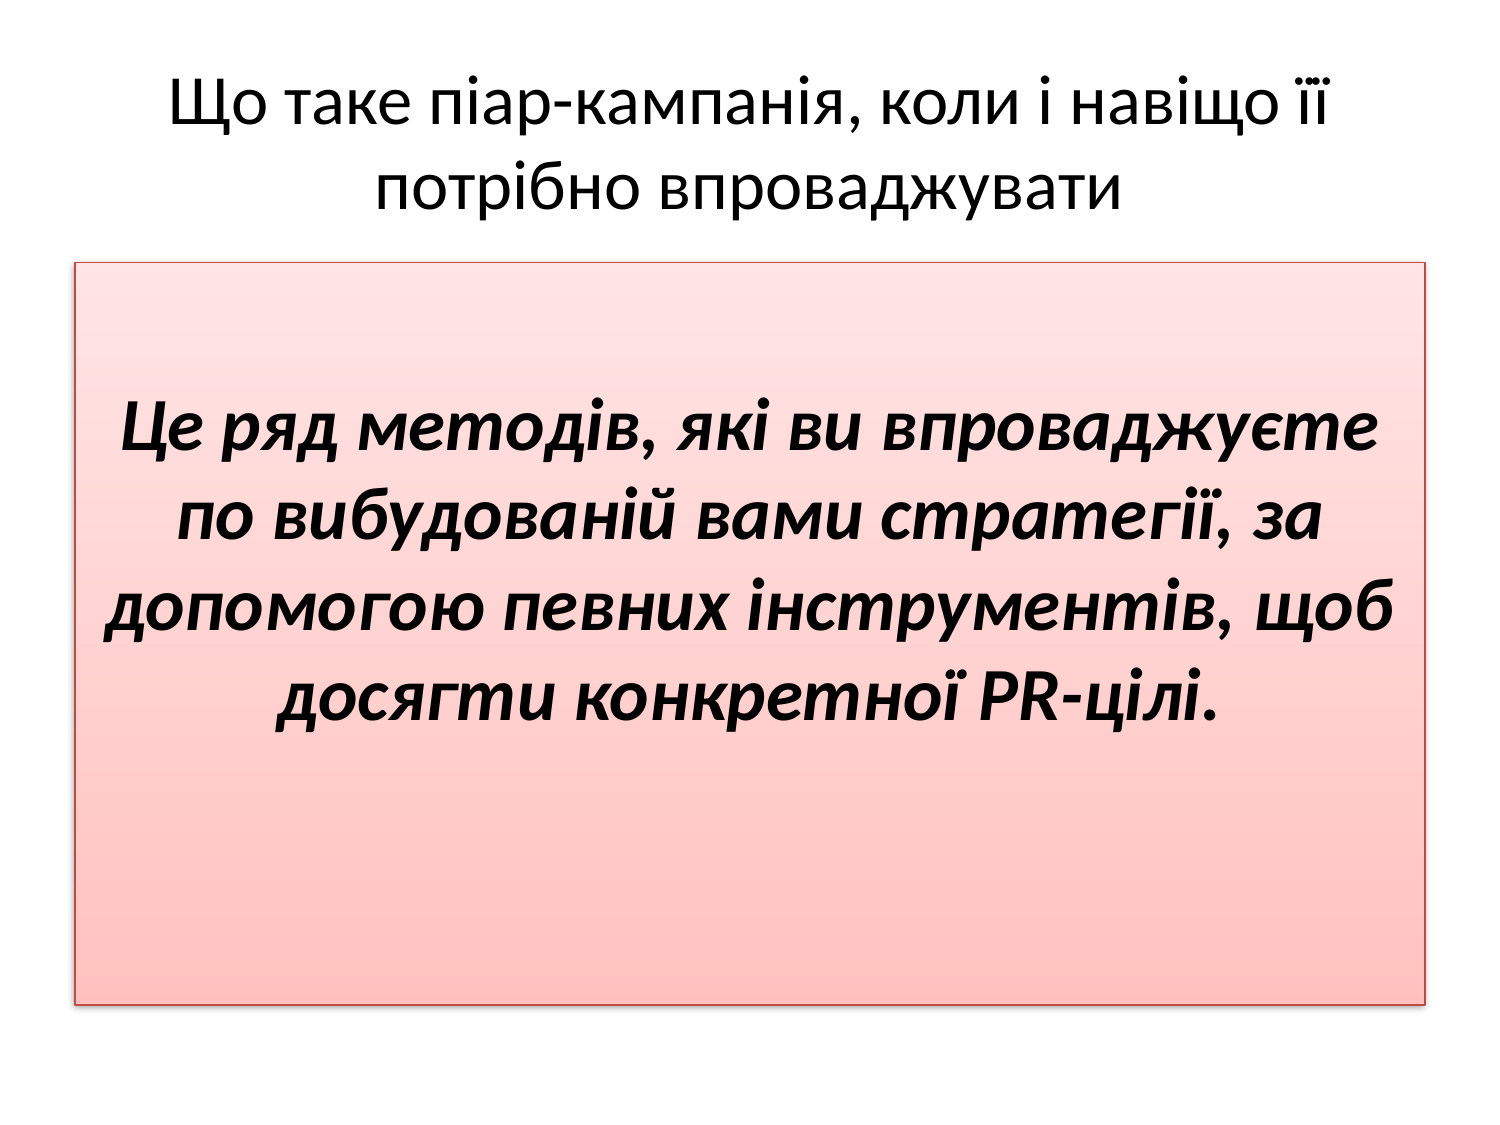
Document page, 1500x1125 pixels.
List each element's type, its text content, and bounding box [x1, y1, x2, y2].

list Це ряд методів, які ви впроваджуєте по вибудованій вами стратегії, за допомогою певних інструментів, щоб досягти конкретної PR-цілі. [74, 262, 1426, 1006]
title Що таке піар-кампанія, коли і навіщо її потрібно впроваджувати [75, 45, 1425, 233]
